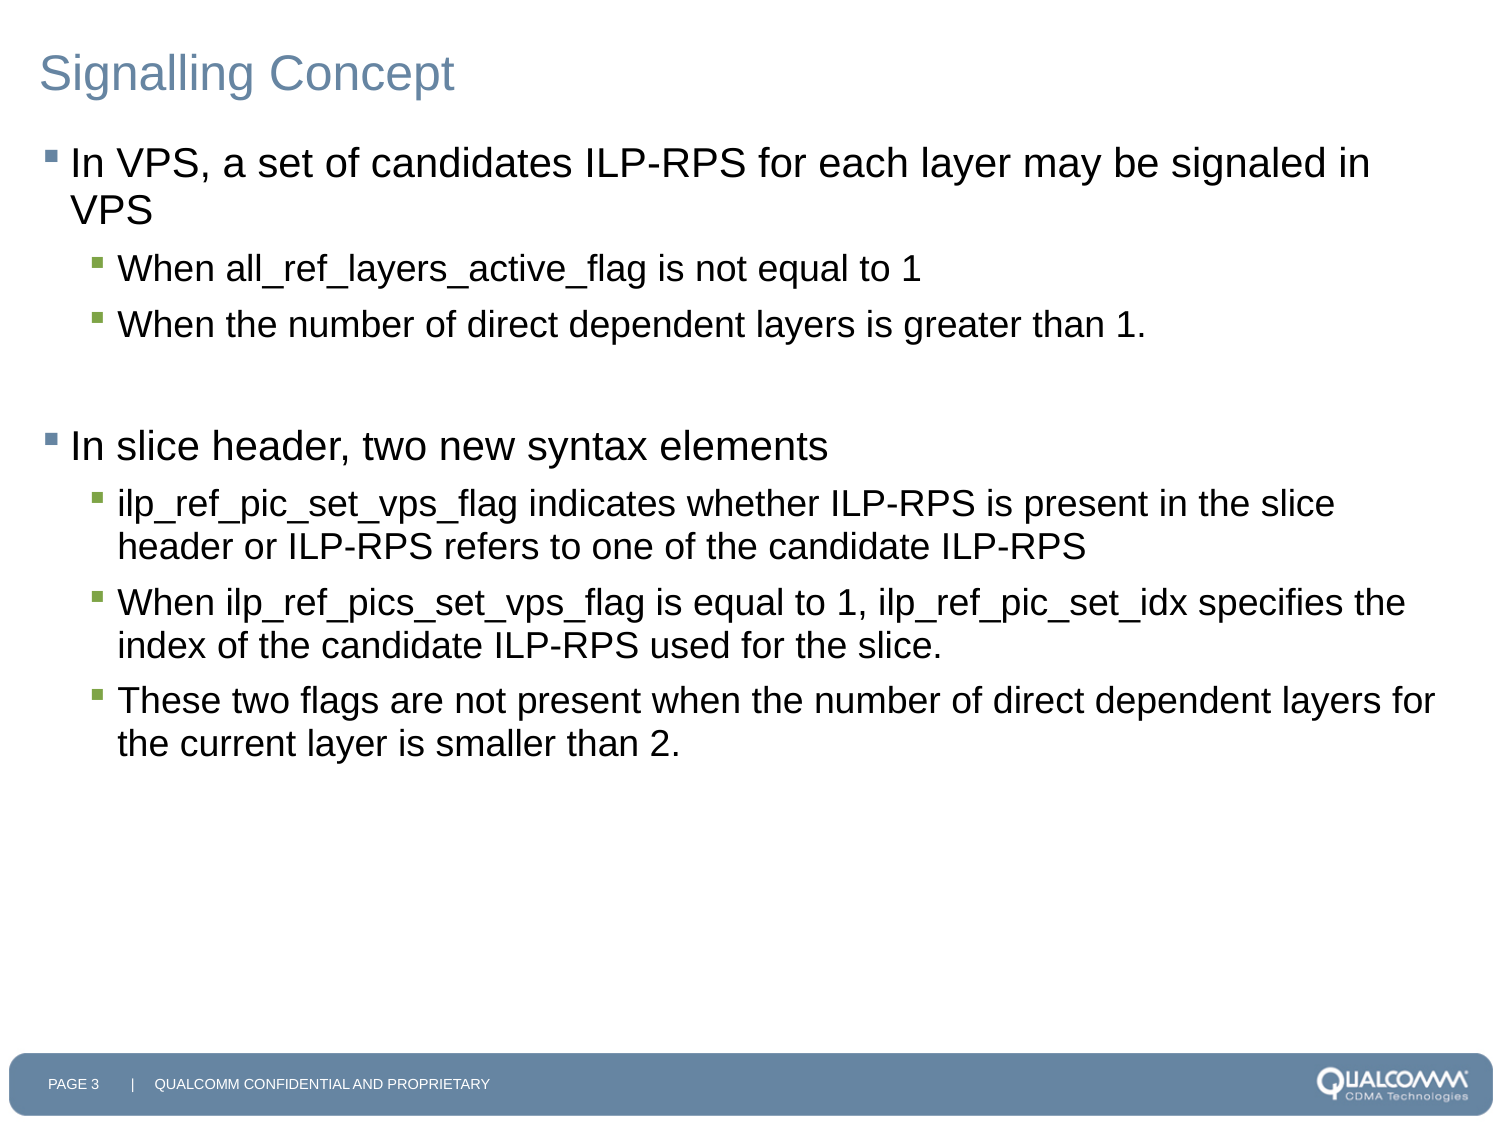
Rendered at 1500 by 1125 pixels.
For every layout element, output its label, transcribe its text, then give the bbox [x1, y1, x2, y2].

list In VPS, a set of candidates ILP-RPS for each layer may be signaled in VPS When all_ref_layers_active_flag is not equal to 1 When the number of direct dependent layers is greater than 1. In slice header, two new syntax elements ilp_ref_pic_set_vps_flag indicates whether ILP-RPS is present in the slice header or ILP-RPS refers to one of the candidate ILP-RPS When ilp_ref_pics_set_vps_flag is equal to 1, ilp_ref_pic_set_idx specifies the index of the candidate ILP-RPS used for the slice. These two flags are not present when the number of direct dependent layers for the current layer is smaller than 2. [26, 131, 1457, 1004]
picture [0, 1048, 1500, 1125]
title Signalling Concept [23, 44, 1457, 138]
